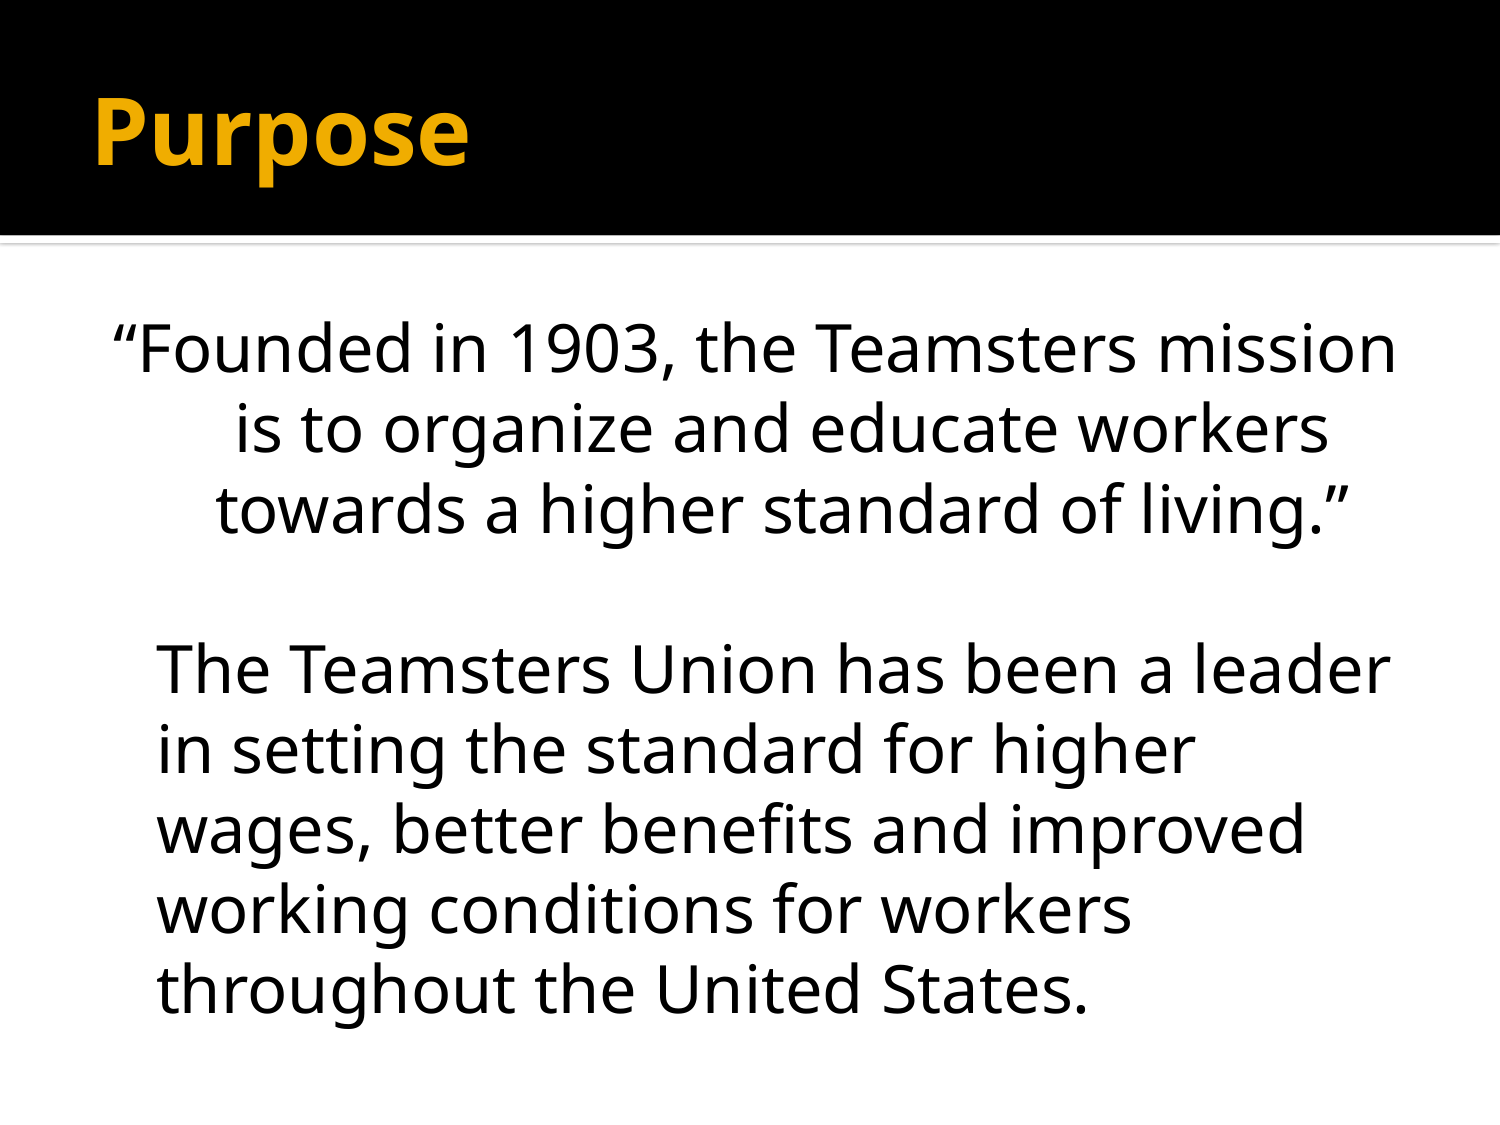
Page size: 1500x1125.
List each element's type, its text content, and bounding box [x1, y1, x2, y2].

title Purpose [75, 25, 1425, 231]
list “Founded in 1903, the Teamsters mission is to organize and educate workers towards a higher standard of living.” The Teamsters Union has been a leader in setting the standard for higher wages, better benefits and improved working conditions for workers throughout the United States. [75, 291, 1425, 1050]
